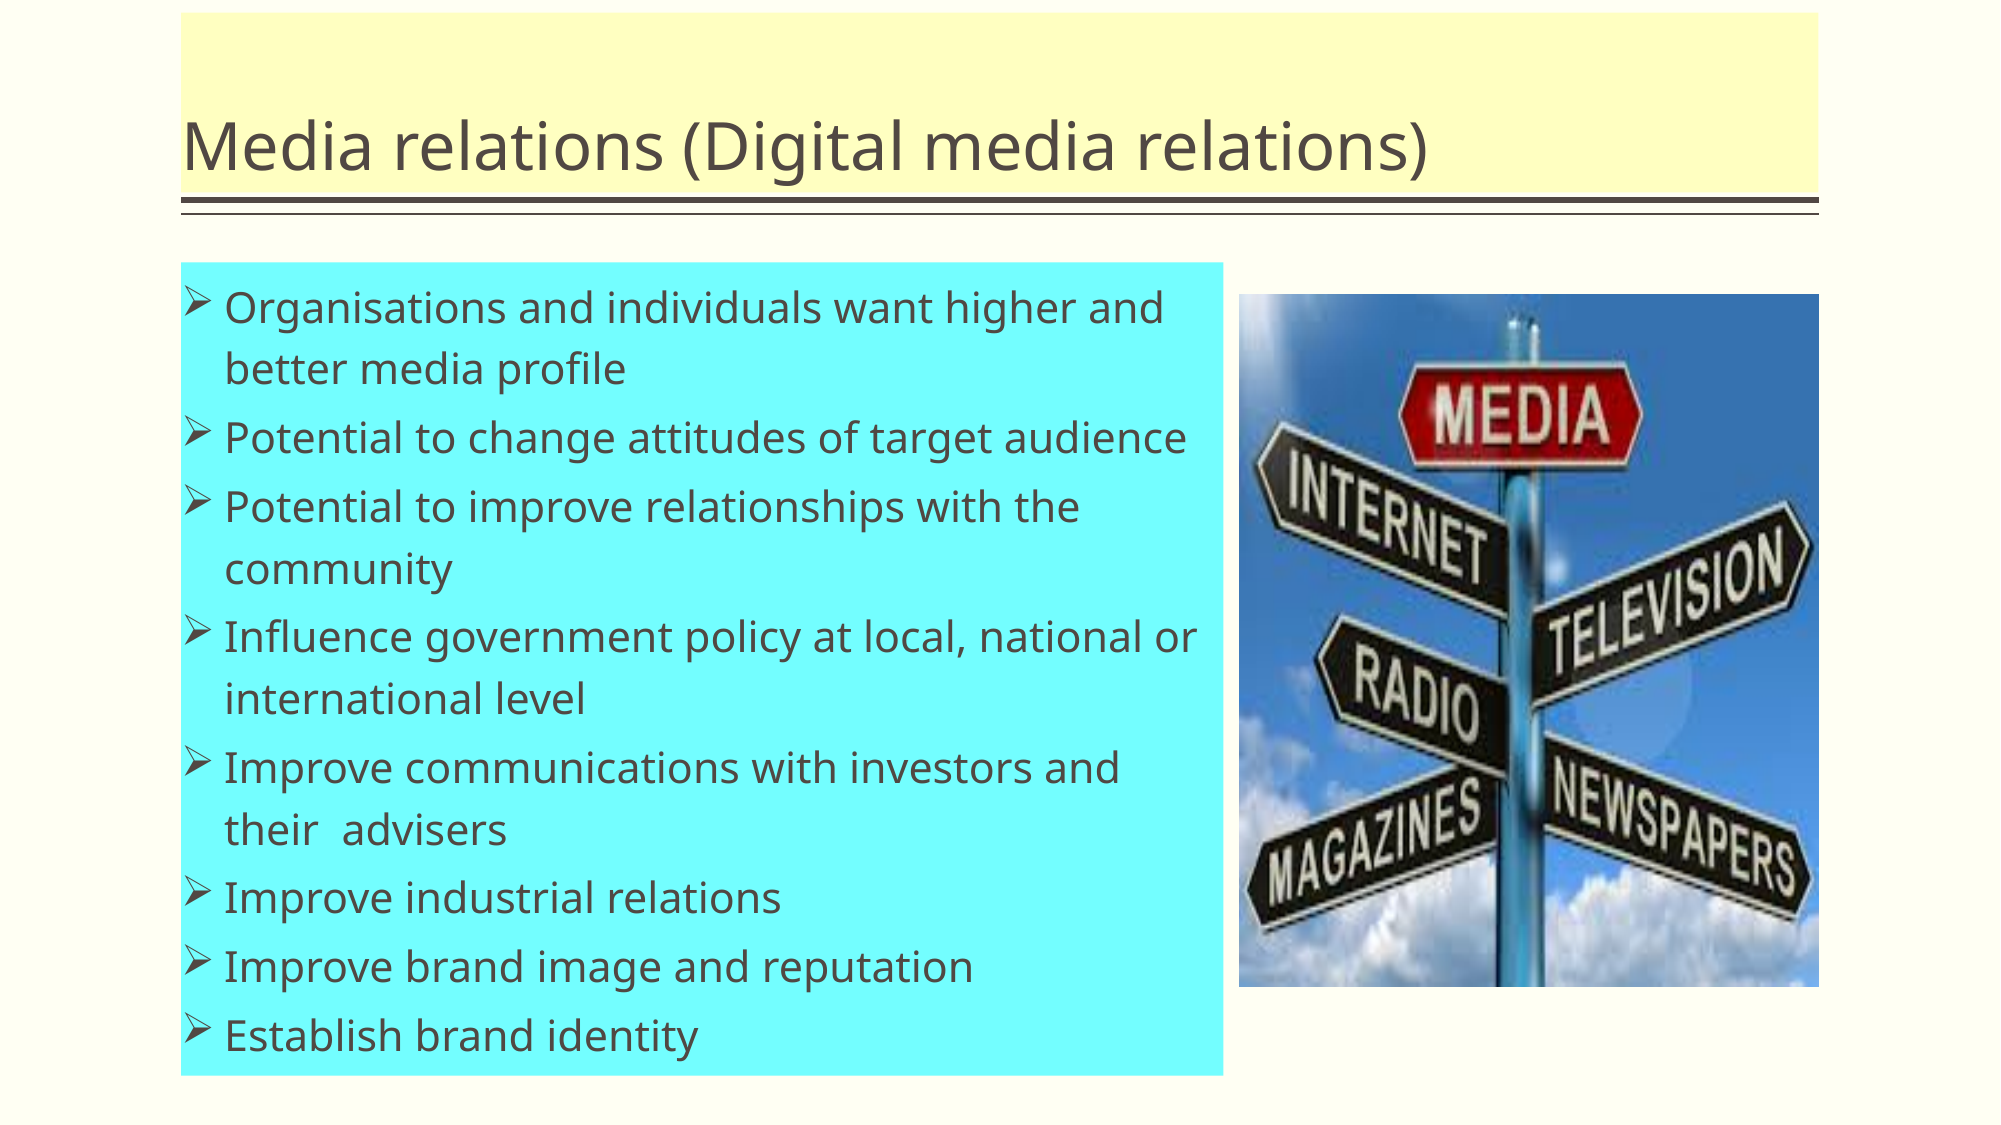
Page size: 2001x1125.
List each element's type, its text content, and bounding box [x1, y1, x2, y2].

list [1239, 294, 1819, 987]
list Organisations and individuals want higher and better media profile Potential to change attitudes of target audience Potential to improve relationships with the community Influence government policy at local, national or international level Improve communications with investors and their advisers Improve industrial relations Improve brand image and reputation Establish brand identity [181, 262, 1224, 1076]
title Media relations (Digital media relations) [181, 12, 1819, 193]
